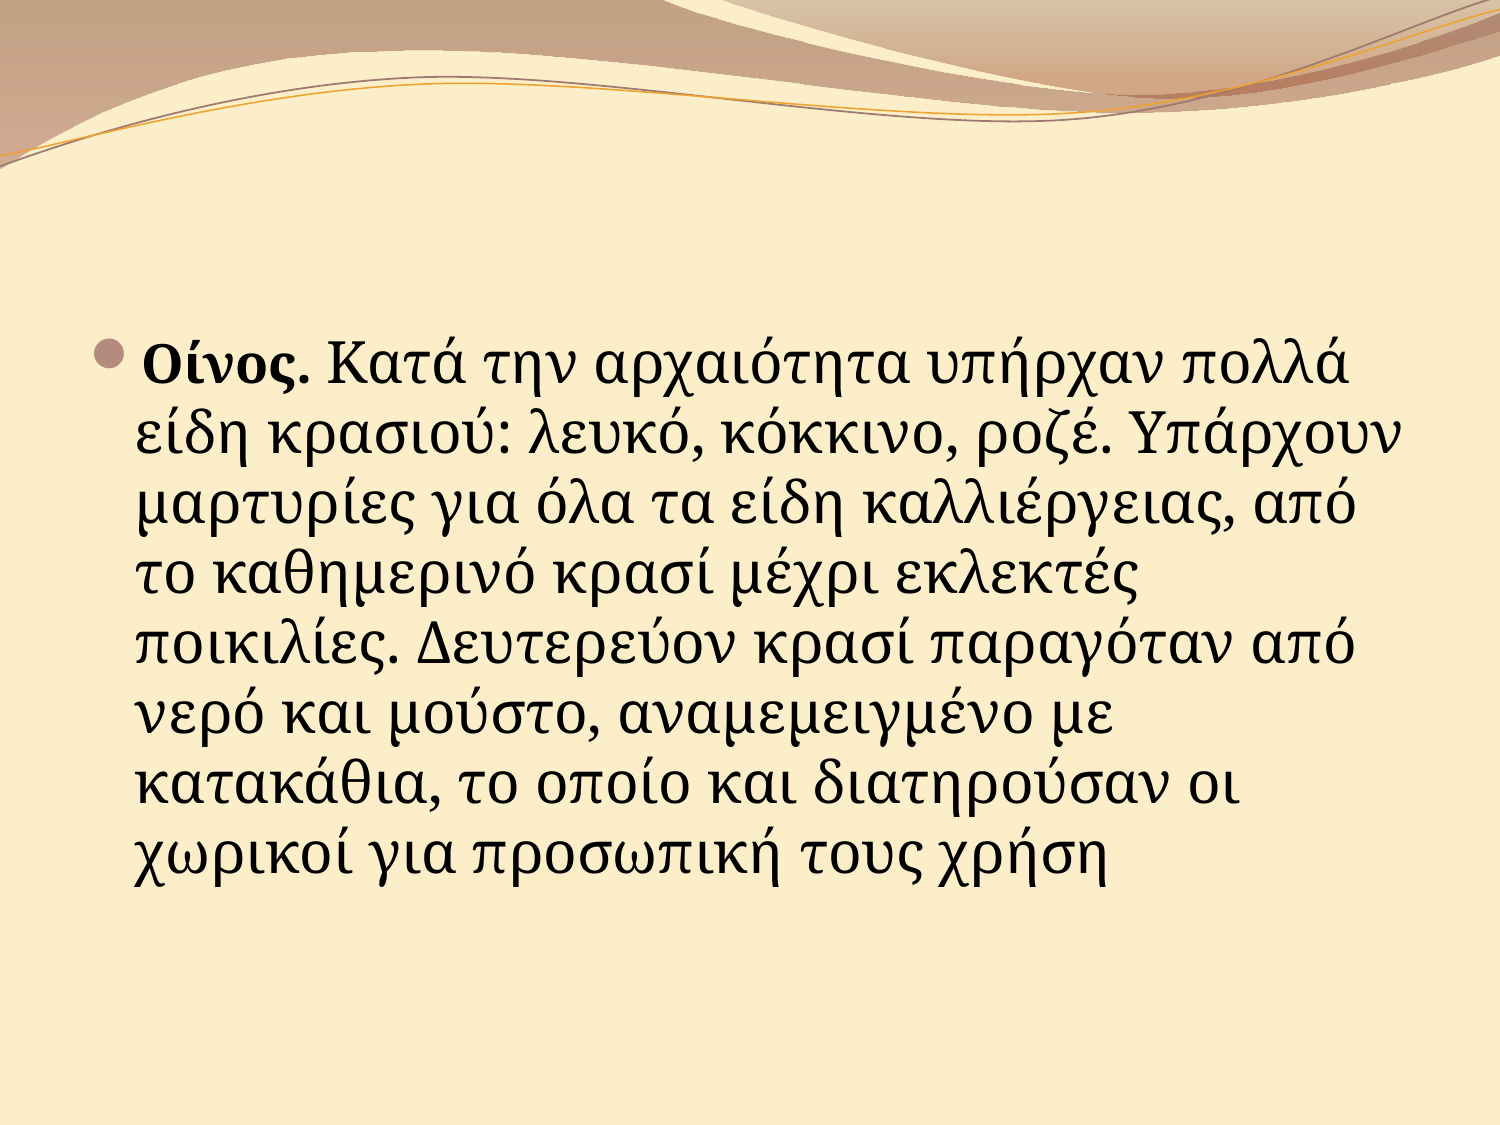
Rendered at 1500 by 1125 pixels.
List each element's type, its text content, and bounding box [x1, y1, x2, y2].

title [75, 115, 1425, 303]
list Οίνος. Κατά την αρχαιότητα υπήρχαν πολλά είδη κρασιού: λευκό, κόκκινο, ροζέ. Υπάρχουν μαρτυρίες για όλα τα είδη καλλιέργειας, από το καθημερινό κρασί μέχρι εκλεκτές ποικιλίες. Δευτερεύον κρασί παραγόταν από νερό και μούστο, αναμεμειγμένο με κατακάθια, το οποίο και διατηρούσαν οι χωρικοί για προσωπική τους χρήση [75, 317, 1425, 1038]
